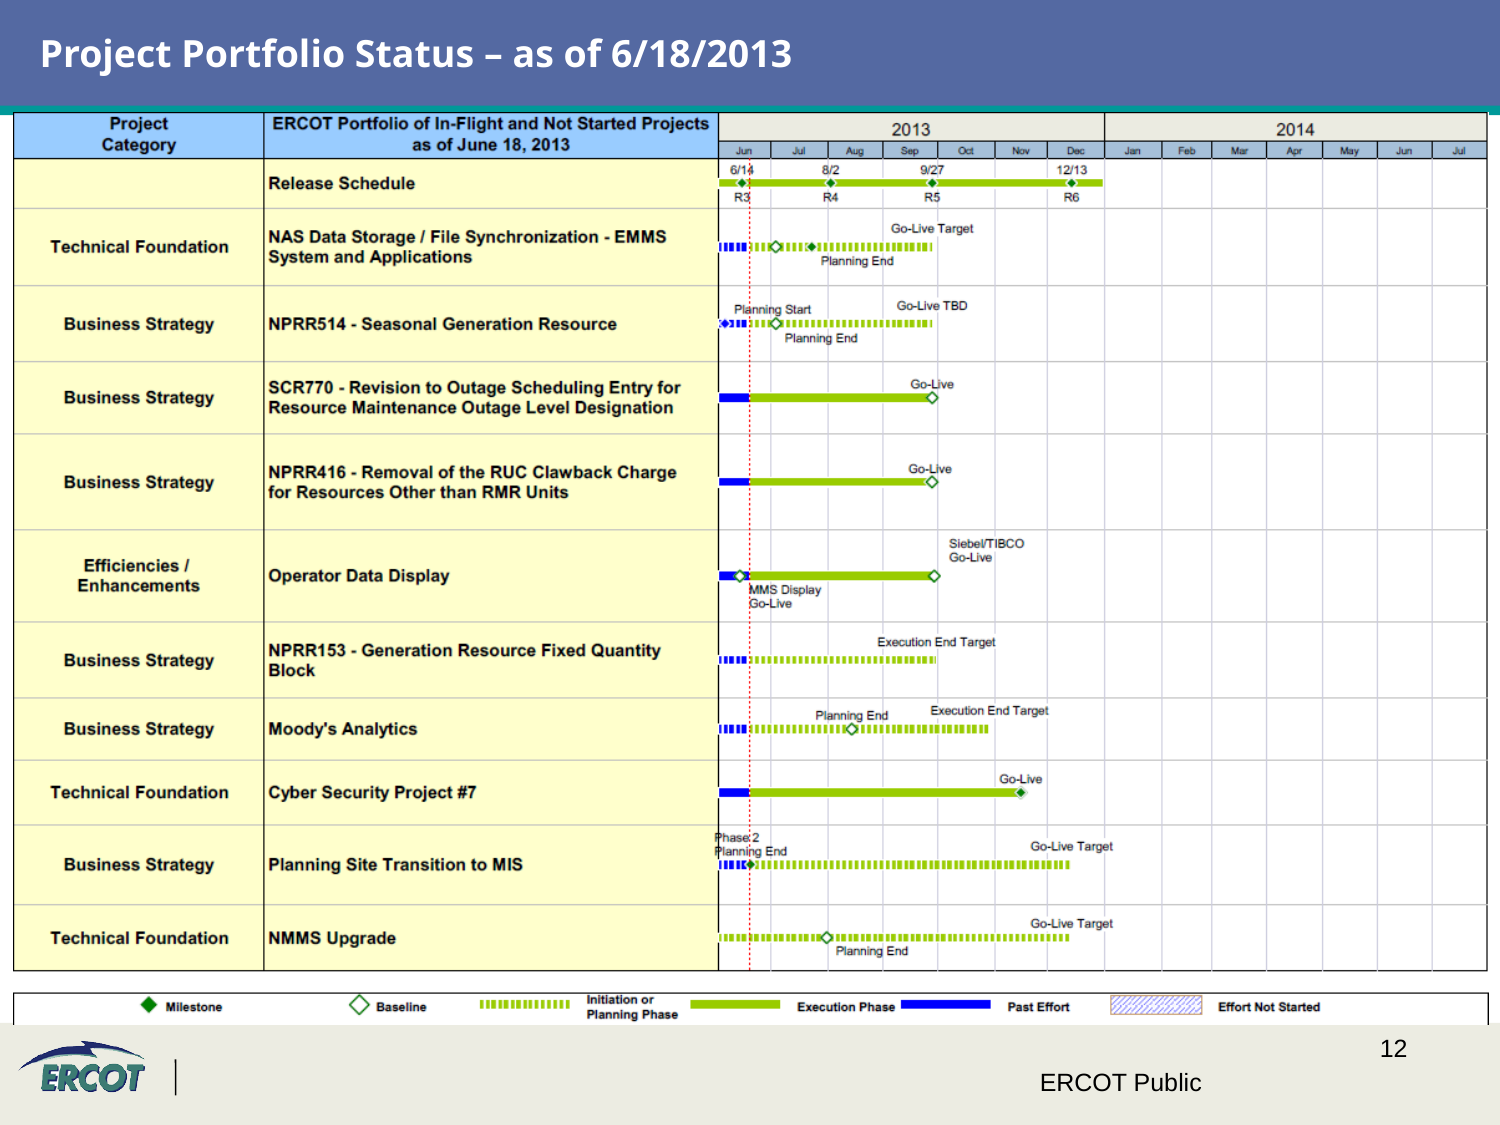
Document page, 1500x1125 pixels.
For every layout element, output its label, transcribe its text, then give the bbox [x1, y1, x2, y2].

footer ERCOT Public [1025, 1059, 1438, 1125]
picture [10, 1031, 151, 1111]
text_box Project Portfolio Status – as of 6/18/2013 [24, 30, 1163, 106]
text_box [24, 22, 1450, 85]
picture [12, 112, 1489, 1026]
